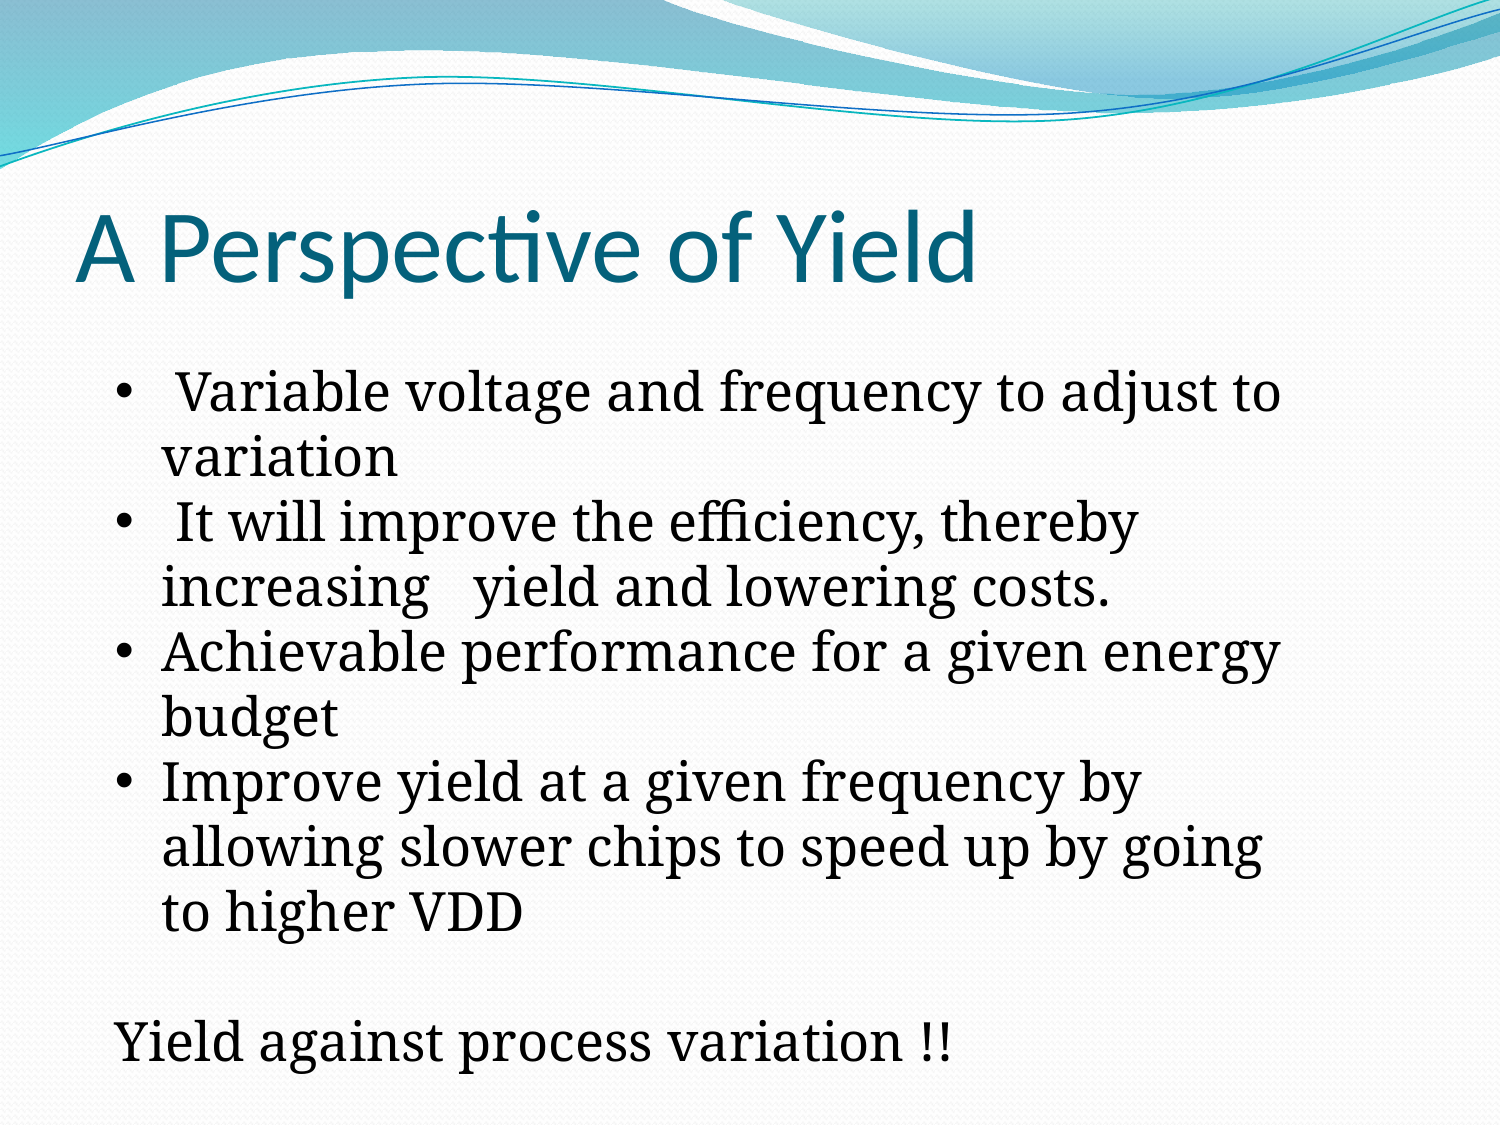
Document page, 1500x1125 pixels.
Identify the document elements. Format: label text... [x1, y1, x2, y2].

title A Perspective of Yield [75, 115, 1425, 303]
text_box Variable voltage and frequency to adjust to variation It will improve the efficiency, thereby increasing yield and lowering costs. Achievable performance for a given energy budget Improve yield at a given frequency by allowing slower chips to speed up by going to higher VDD Yield against process variation !! [99, 349, 1338, 1080]
